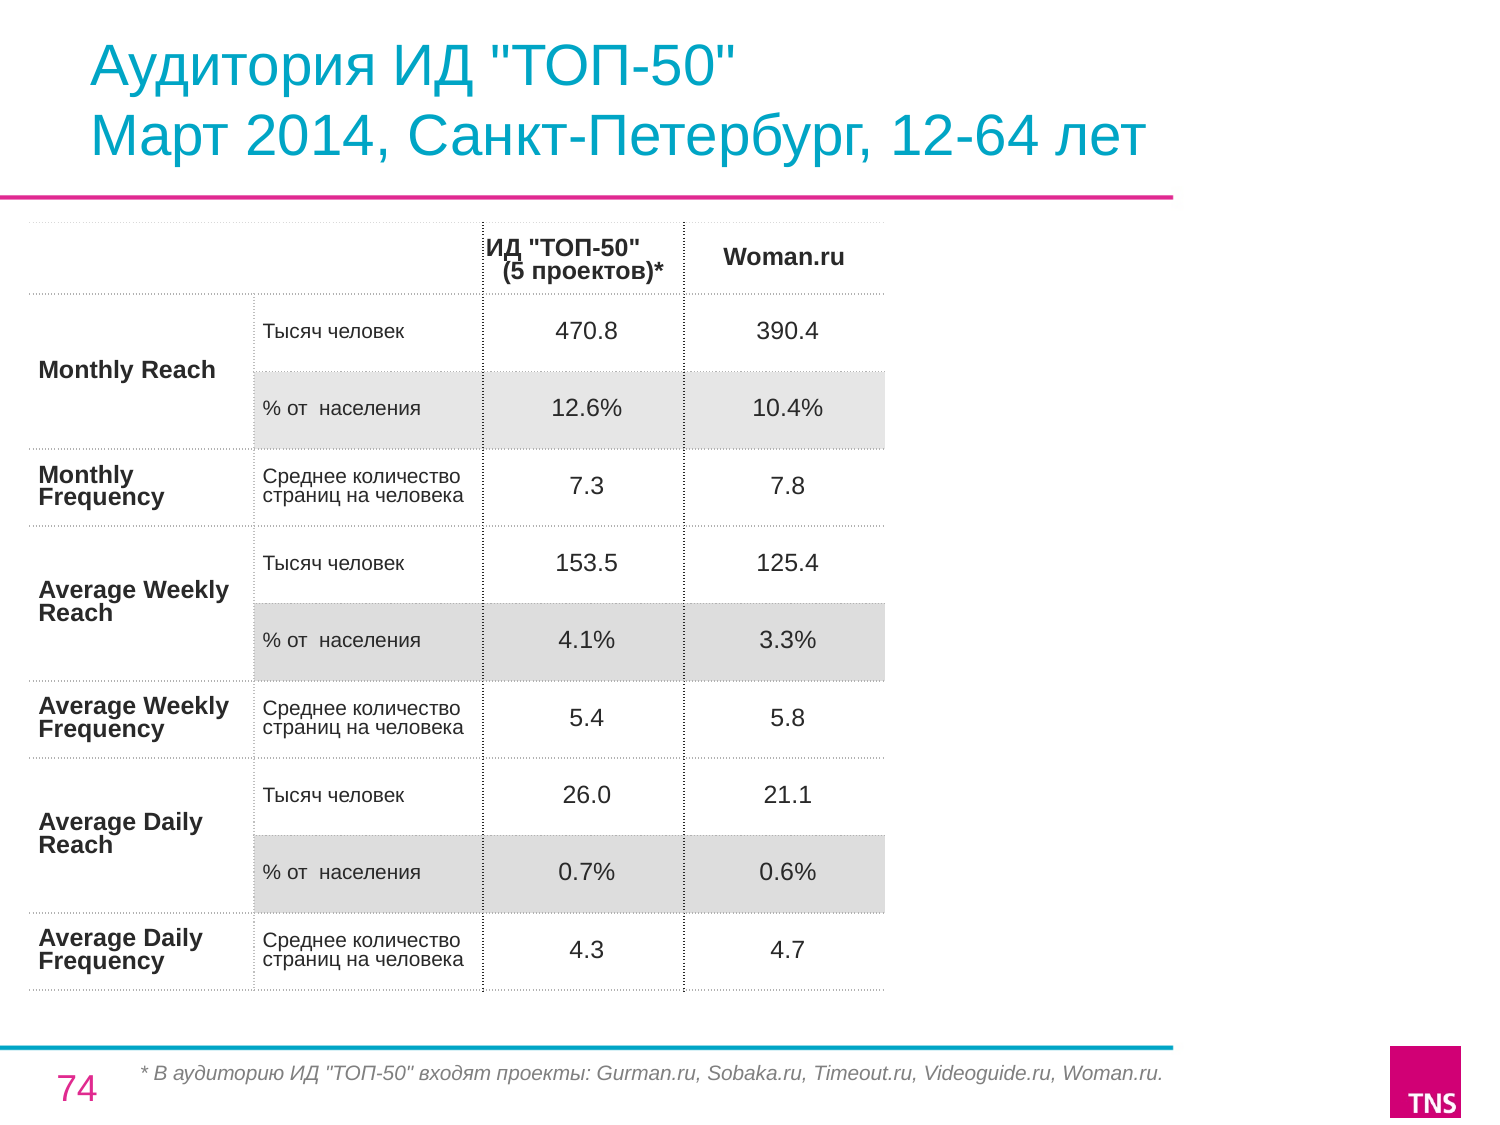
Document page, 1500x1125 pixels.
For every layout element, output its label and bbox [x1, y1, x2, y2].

text_box [124, 1052, 1463, 1092]
slide_number [40, 1055, 392, 1125]
title [74, 8, 1476, 187]
table_header [29, 223, 885, 294]
table_cell [29, 294, 885, 990]
picture [0, 0, 1500, 1125]
